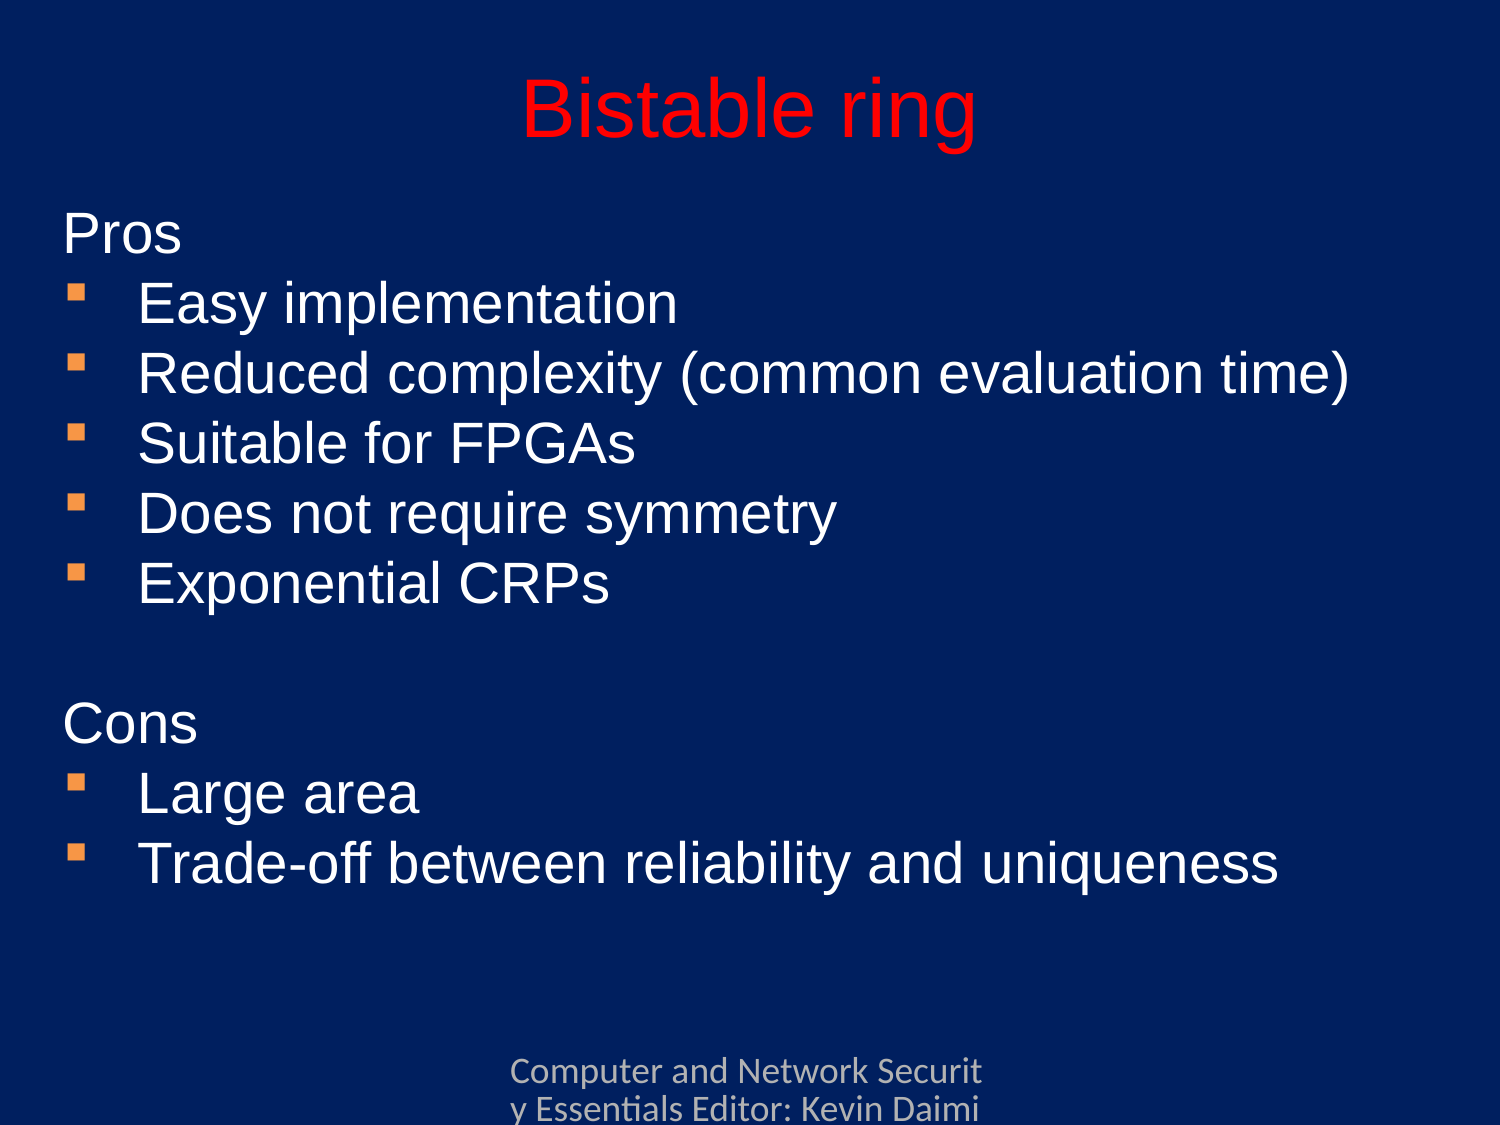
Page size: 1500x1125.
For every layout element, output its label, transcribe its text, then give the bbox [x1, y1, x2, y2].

title Bistable ring [44, 53, 1456, 155]
list Pros Easy implementation Reduced complexity (common evaluation time) Suitable for FPGAs Does not require symmetry Exponential CRPs Cons Large area Trade-off between reliability and uniqueness [62, 195, 1437, 973]
footer Computer and Network Security Essentials Editor: Kevin Daimi Associate Editors: Guillermo Francia, Levent Ertaul, Luis H. Encinas, Eman El-Sheikh Published by Springer [510, 1046, 990, 1103]
